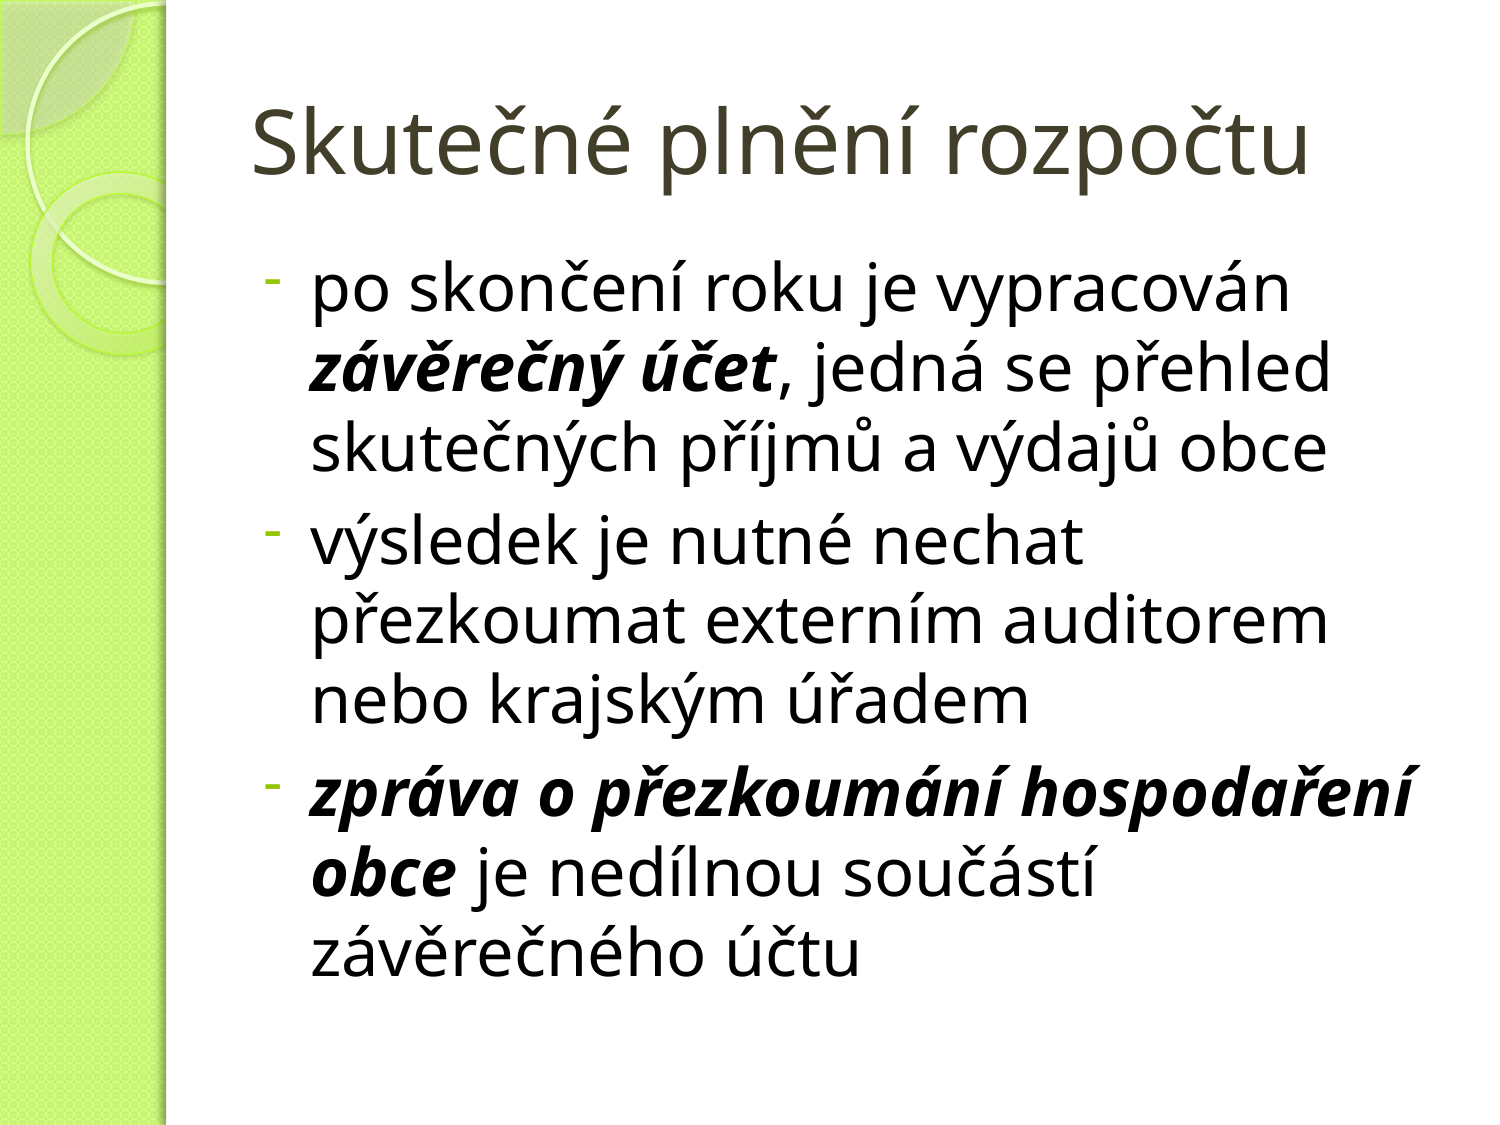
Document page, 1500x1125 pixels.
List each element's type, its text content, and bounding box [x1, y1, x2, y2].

list po skončení roku je vypracován závěrečný účet, jedná se přehled skutečných příjmů a výdajů obce výsledek je nutné nechat přezkoumat externím auditorem nebo krajským úřadem zpráva o přezkoumání hospodaření obce je nedílnou součástí závěrečného účtu [235, 237, 1466, 1025]
title Skutečné plnění rozpočtu [235, 45, 1466, 233]
